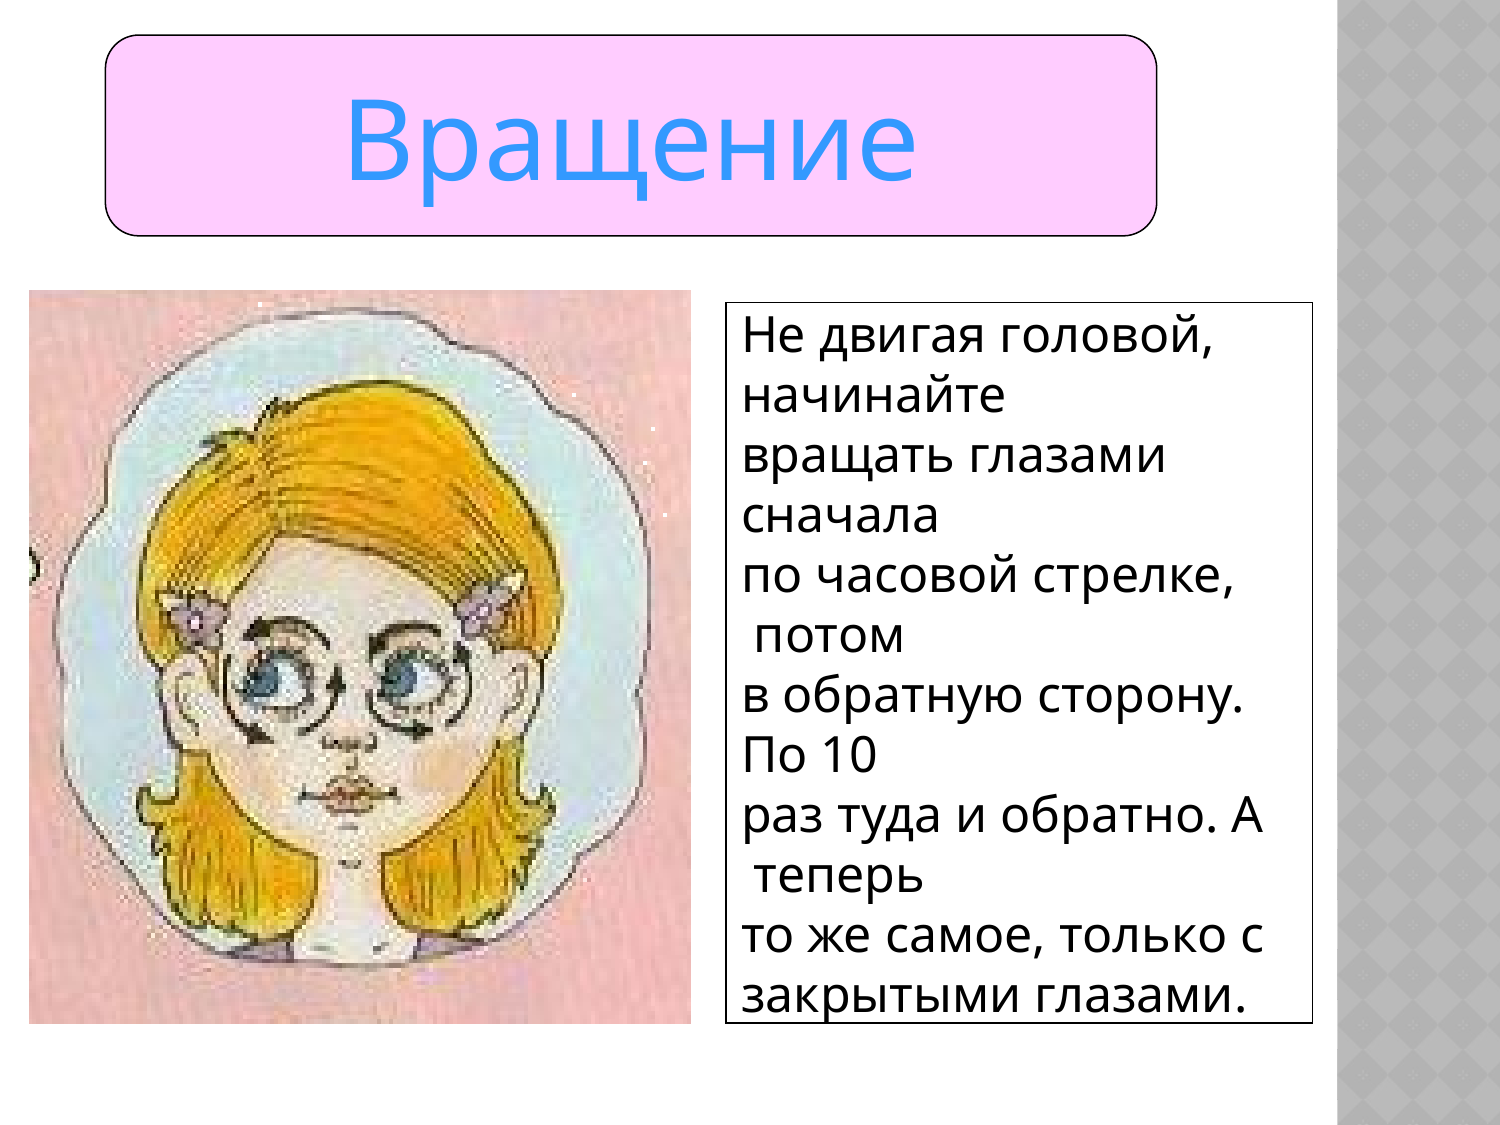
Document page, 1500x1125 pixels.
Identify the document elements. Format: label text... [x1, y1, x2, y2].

text_box Не двигая головой, начинайте вращать глазами сначала по часовой стрелке, потом в обратную сторону. По 10 раз туда и обратно. А теперь то же самое, только с закрытыми глазами. [726, 302, 1313, 1024]
picture [28, 290, 692, 1024]
text_box Вращение [105, 35, 1157, 236]
